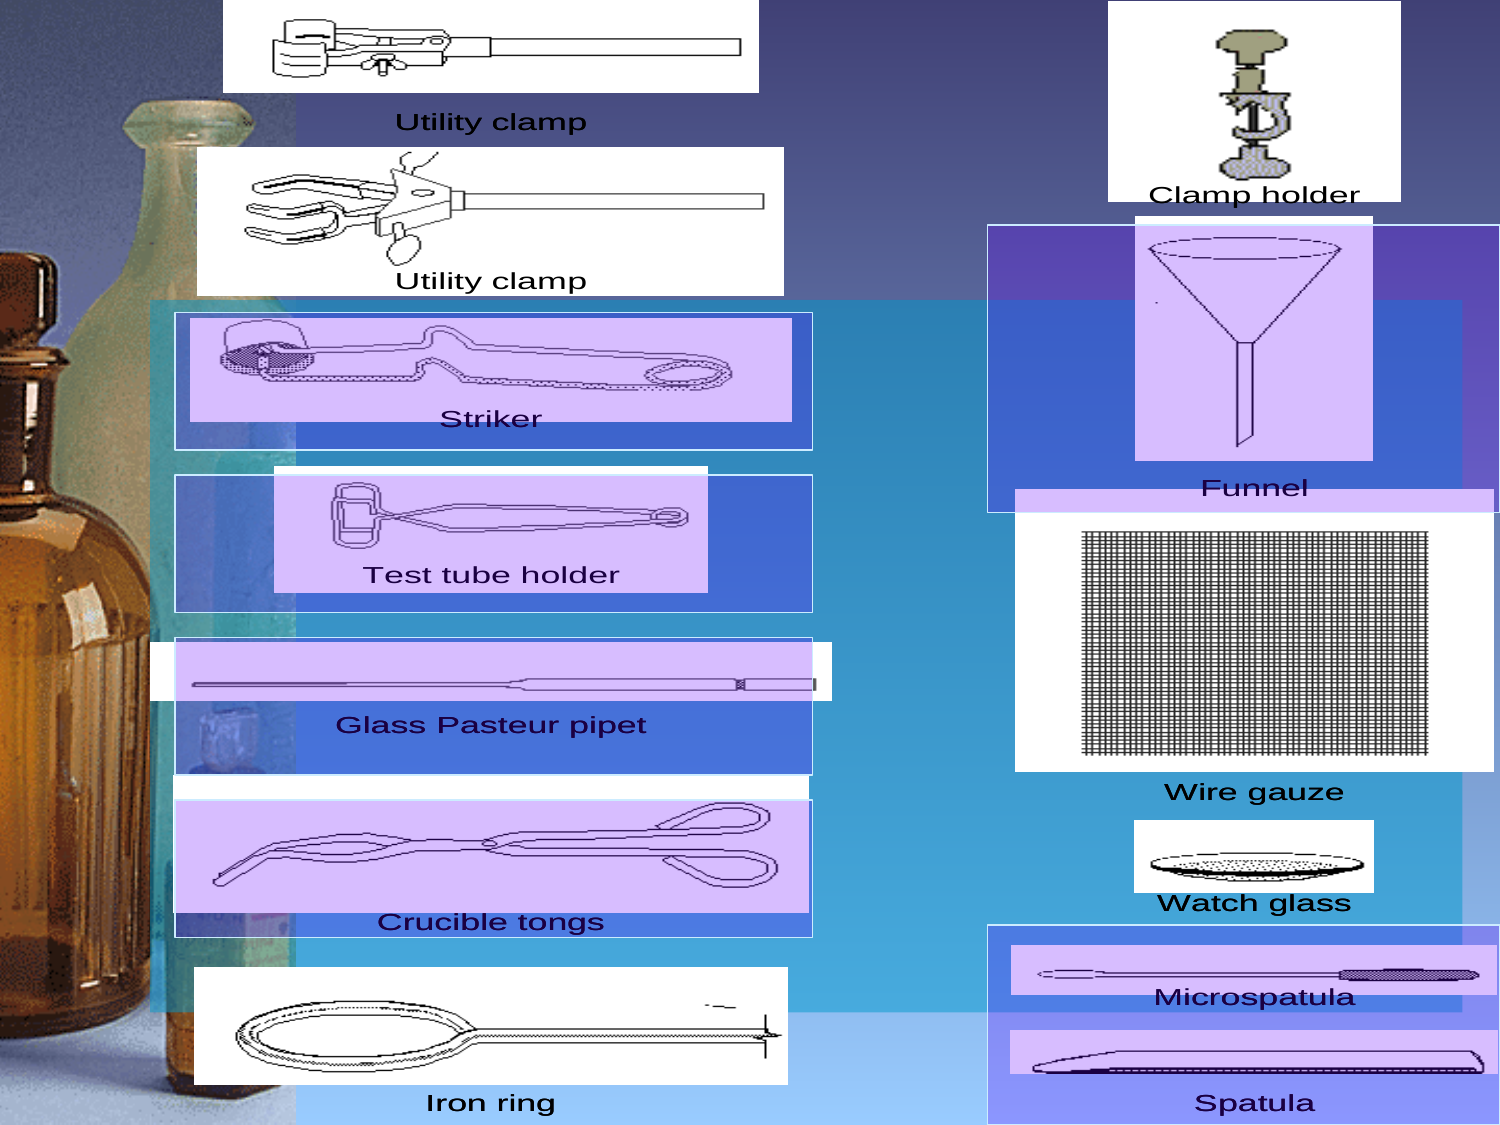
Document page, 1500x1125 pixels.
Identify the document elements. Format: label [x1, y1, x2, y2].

list [149, 0, 1500, 1125]
picture [0, 0, 149, 1125]
